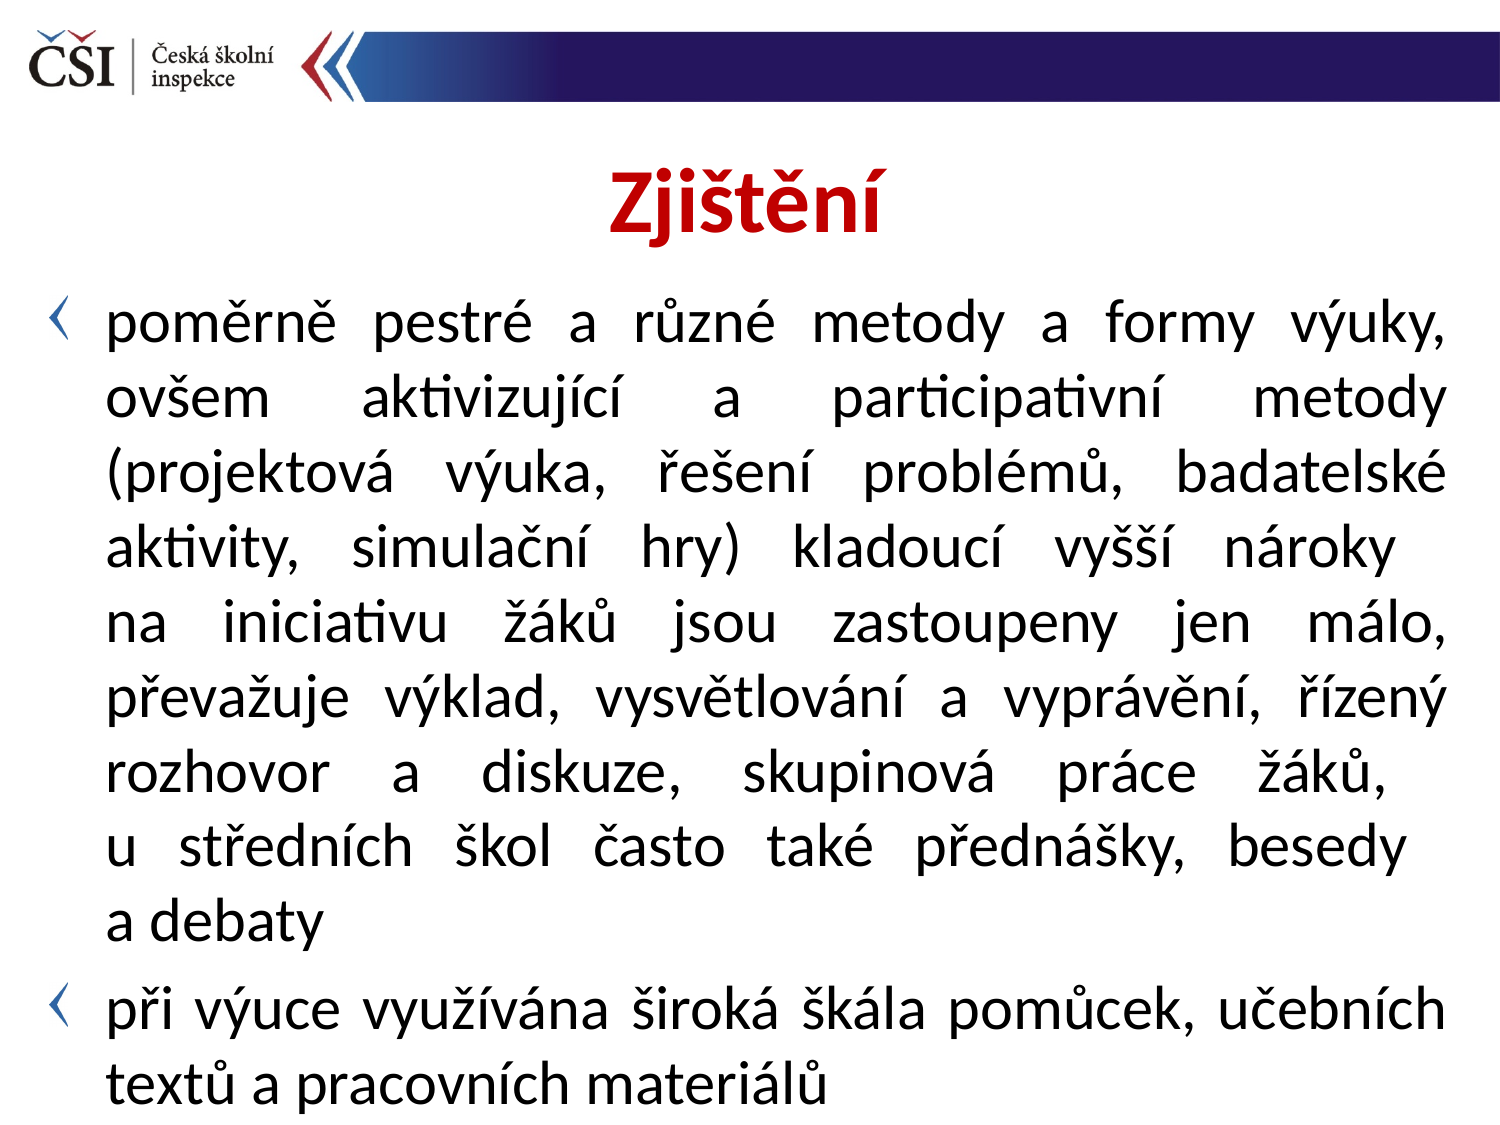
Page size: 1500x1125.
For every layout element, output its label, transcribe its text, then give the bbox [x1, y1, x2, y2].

list Zjištění [31, 125, 1461, 268]
picture [29, 30, 1500, 102]
picture [49, 295, 68, 340]
list poměrně pestré a různé metody a formy výuky, ovšem aktivizující a participativní metody (projektová výuka, řešení problémů, badatelské aktivity, simulační hry) kladoucí vyšší nároky na iniciativu žáků jsou zastoupeny jen málo, převažuje výklad, vysvětlování a vyprávění, řízený rozhovor a diskuze, skupinová práce žáků, u středních škol často také přednášky, besedy a debaty při výuce využívána široká škála pomůcek, učebních textů a pracovních materiálů [34, 290, 1464, 1106]
picture [49, 982, 68, 1027]
